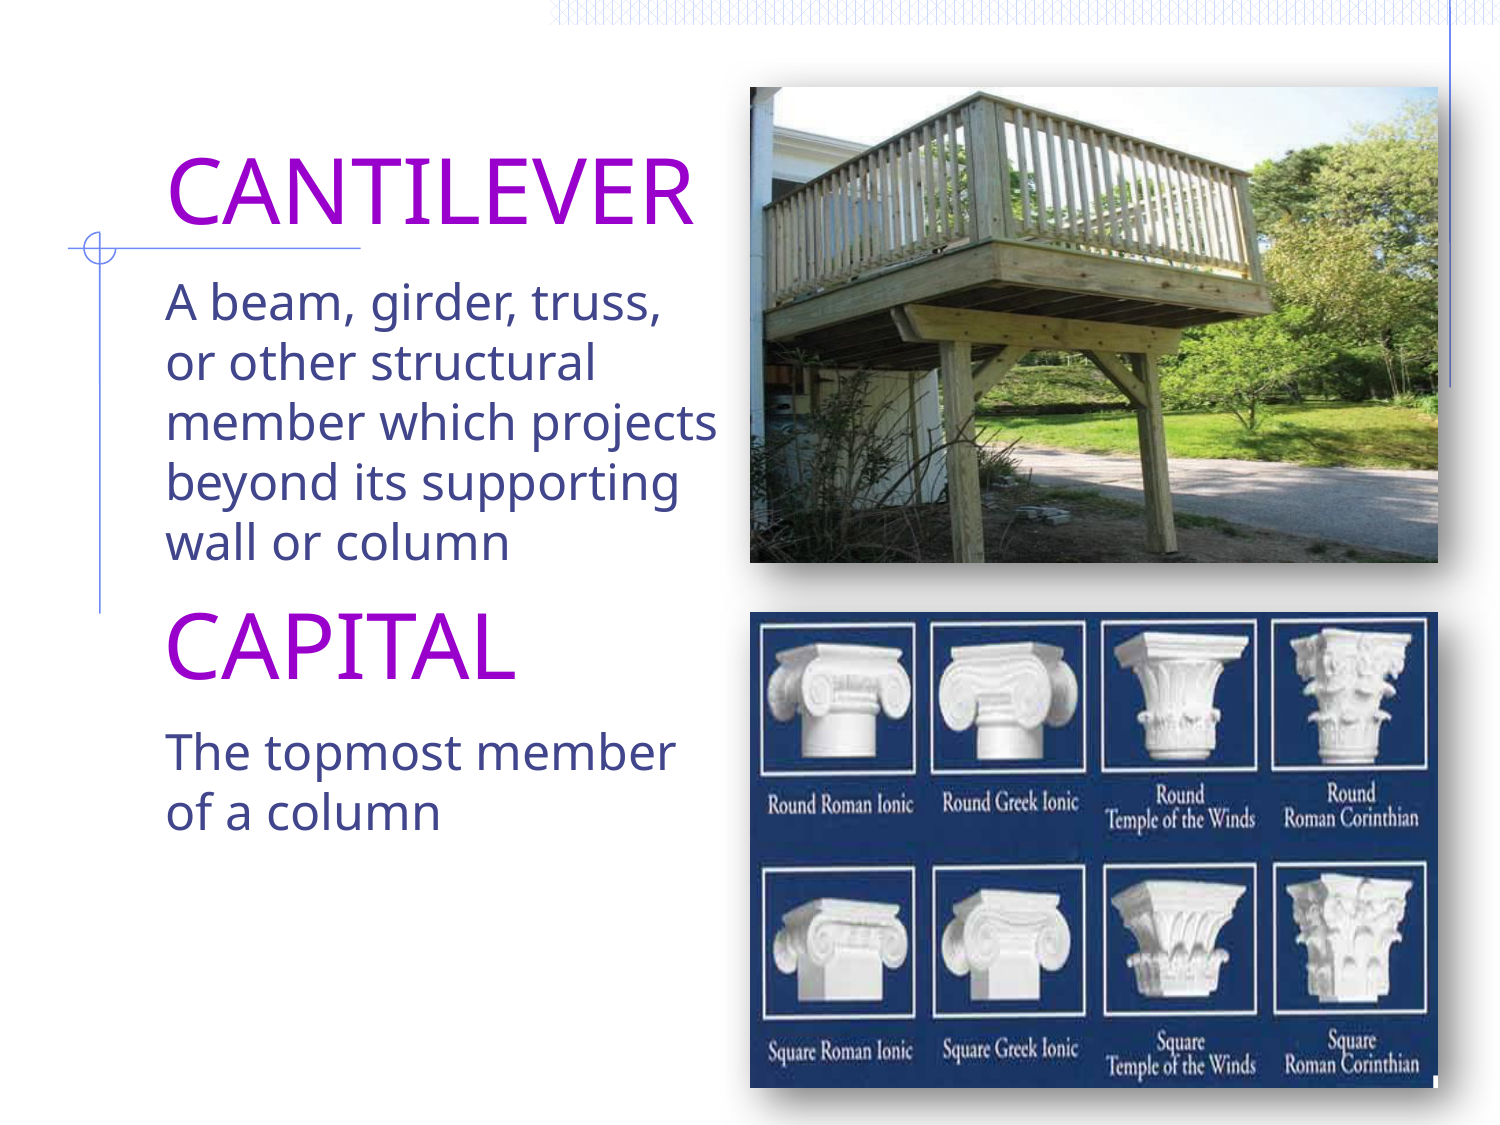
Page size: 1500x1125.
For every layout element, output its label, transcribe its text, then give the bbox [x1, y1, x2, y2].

list CANTILEVER [150, 99, 738, 250]
list CAPITAL [148, 450, 747, 705]
picture [749, 612, 1438, 1088]
list A beam, girder, truss, or other structural member which projects beyond its supporting wall or column [150, 262, 732, 450]
picture [749, 87, 1438, 563]
list The topmost member of a column [150, 712, 733, 1074]
